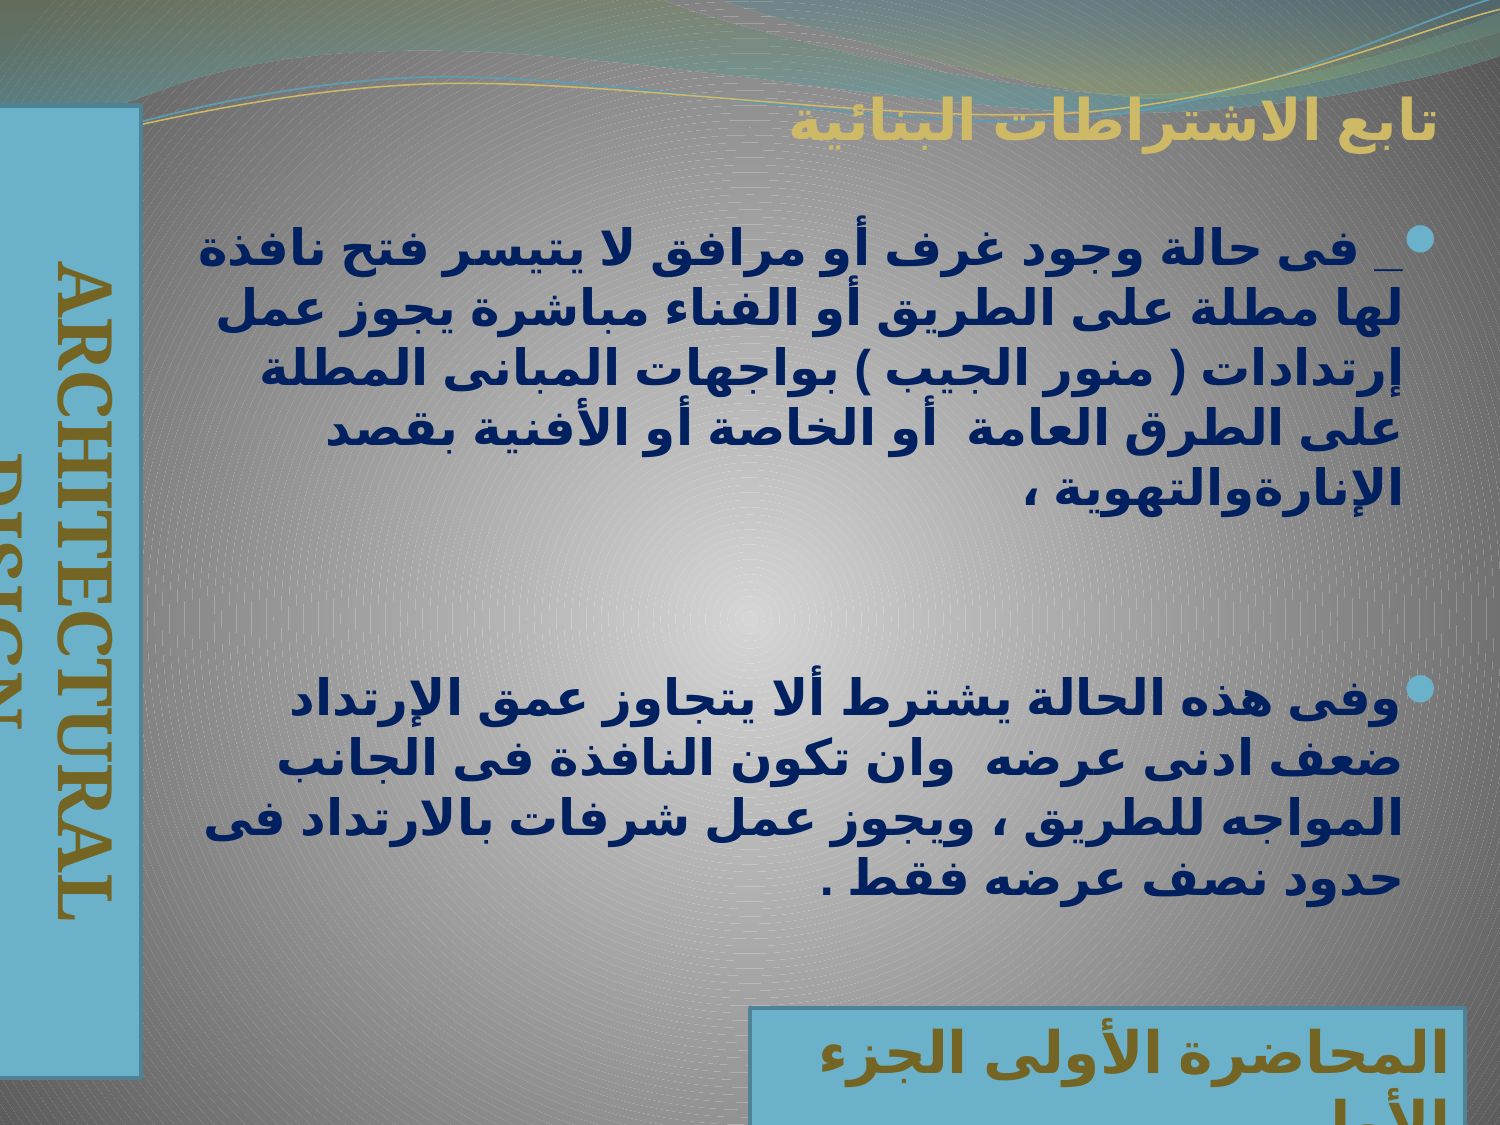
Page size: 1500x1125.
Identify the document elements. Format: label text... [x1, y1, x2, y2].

text_box Architectural Disign [0, 103, 143, 1080]
list _ فى حالة وجود غرف أو مرافق لا يتيسر فتح نافذة لها مطلة على الطريق أو الفناء مباشرة يجوز عمل إرتدادات ( منور الجيب ) بواجهات المبانى المطلة على الطرق العامة أو الخاصة أو الأفنية بقصد الإنارةوالتهوية ، وفى هذه الحالة يشترط ألا يتجاوز عمق الإرتداد ضعف ادنى عرضه وان تكون النافذة فى الجانب المواجه للطريق ، ويجوز عمل شرفات بالارتداد فى حدود نصف عرضه فقط . [161, 208, 1465, 929]
title تابع الاشتراطات البنائية [773, 58, 1442, 153]
text_box المحاضرة الأولى الجزء الأول [748, 1006, 1467, 1125]
